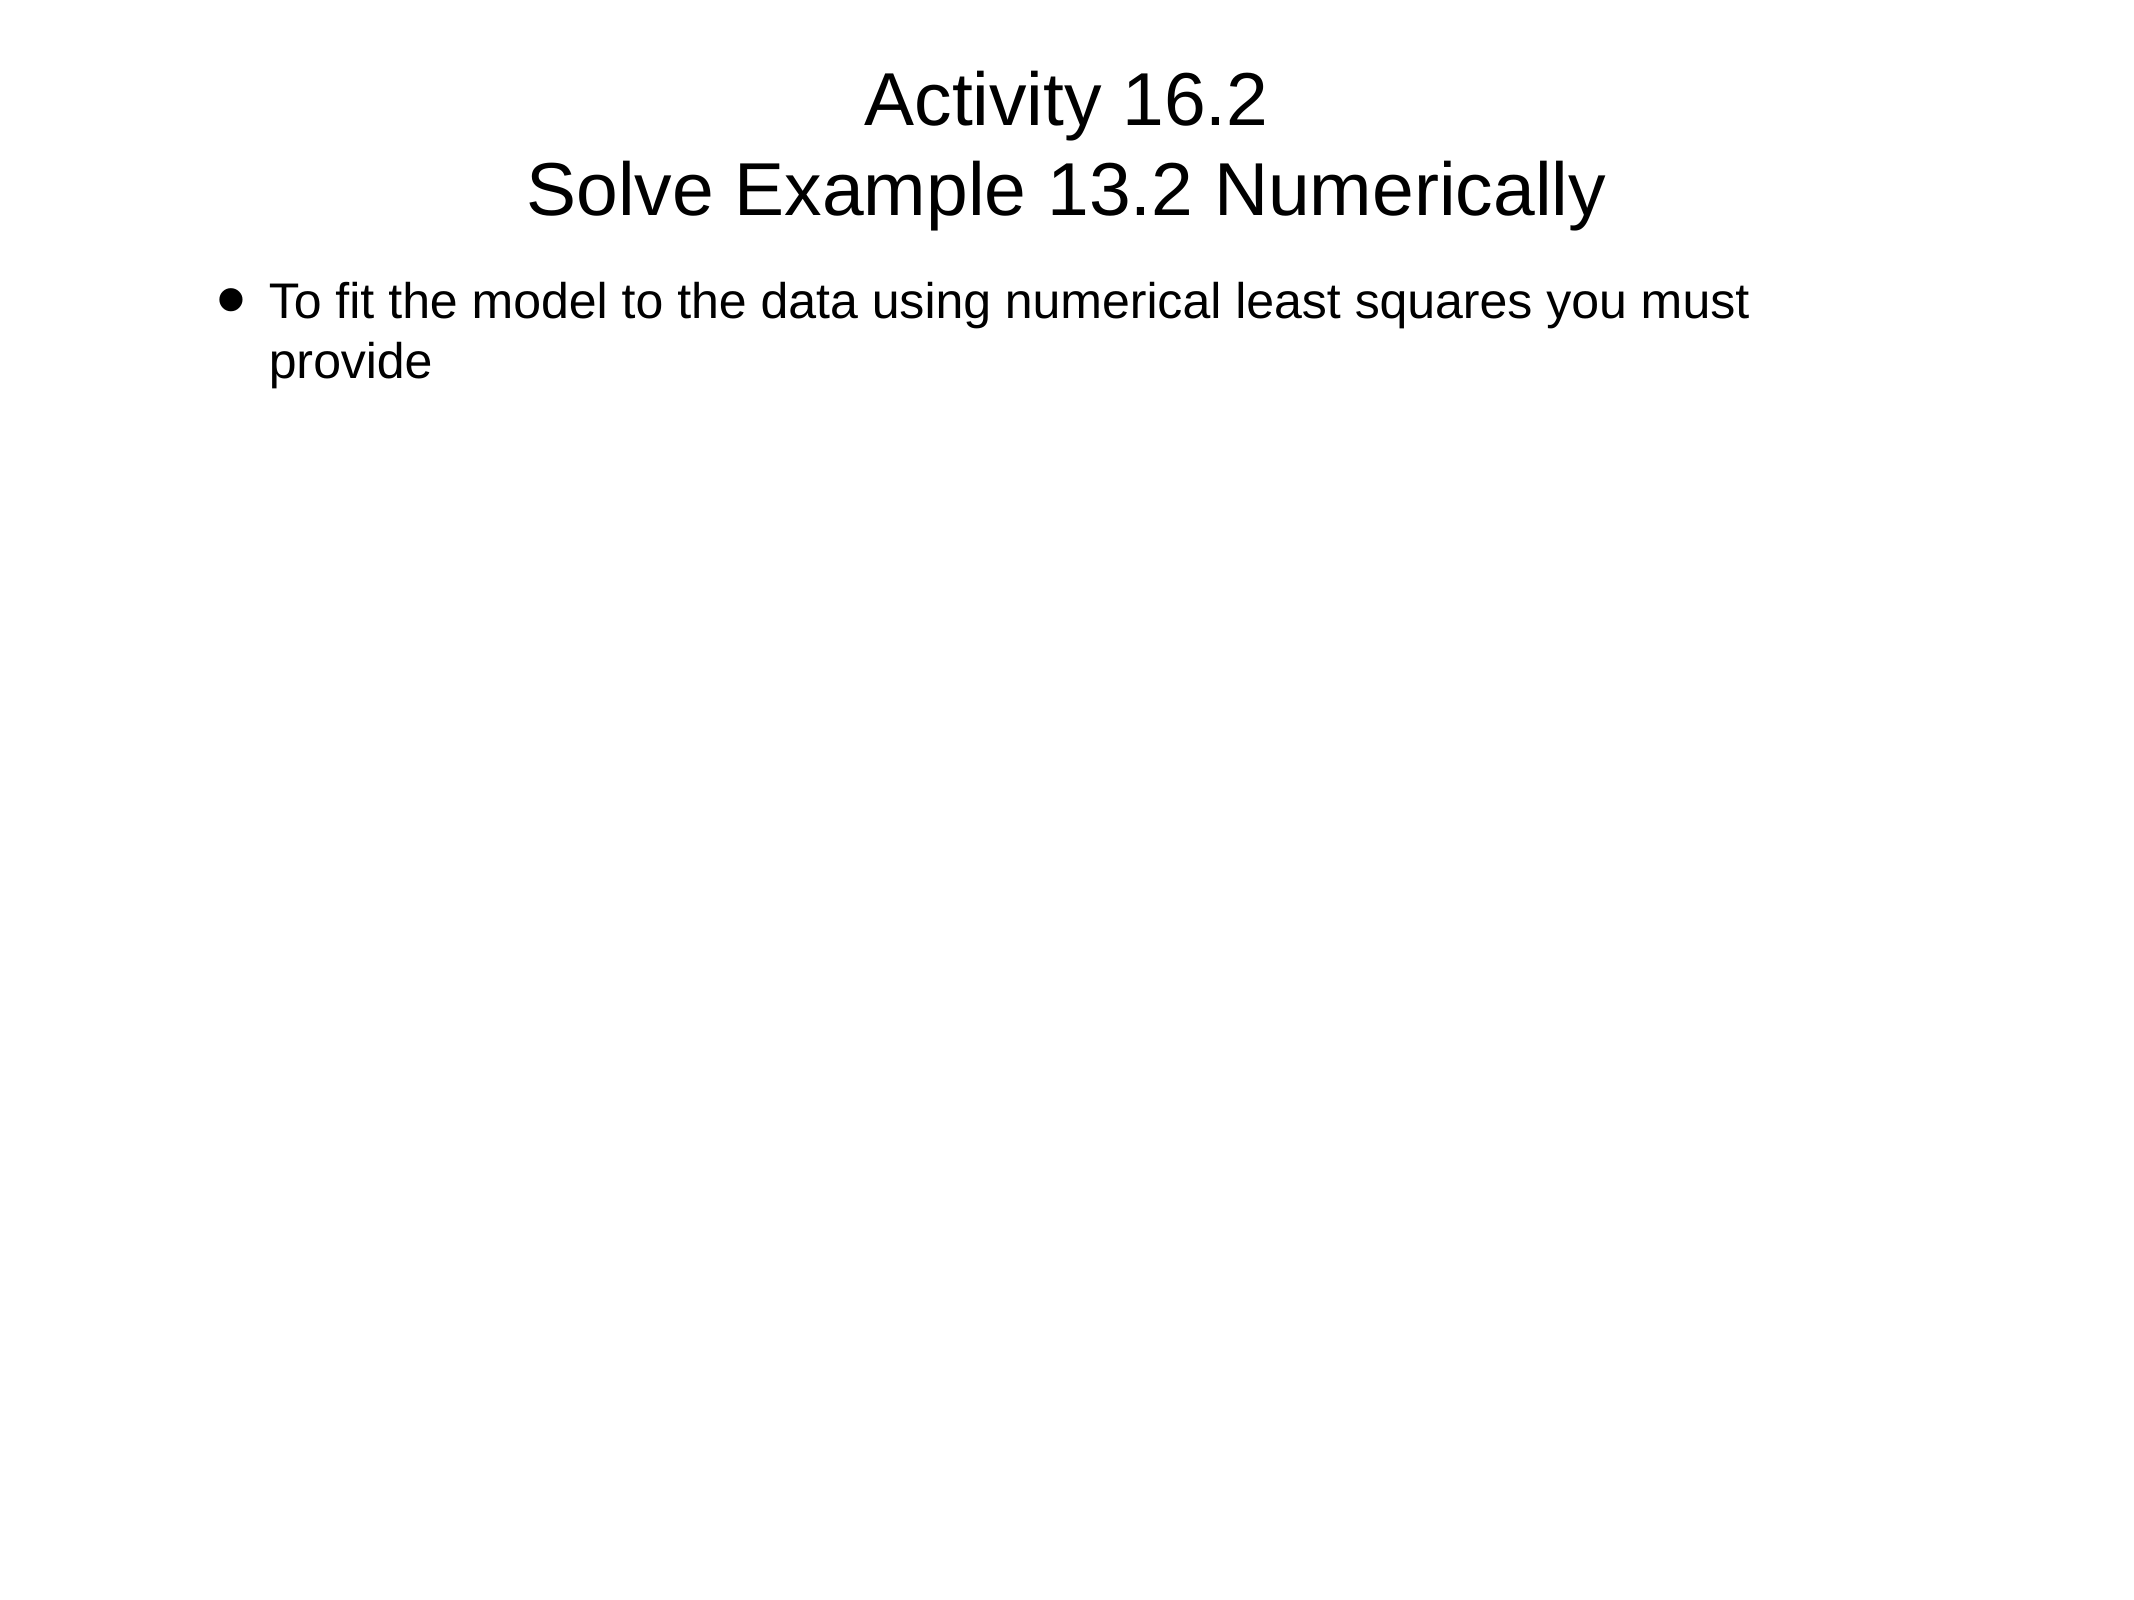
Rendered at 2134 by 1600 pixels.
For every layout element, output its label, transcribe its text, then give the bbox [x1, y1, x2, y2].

title Activity 16.2 Solve Example 13.2 Numerically [208, 41, 1925, 250]
list To fit the model to the data using numerical least squares you must provide [208, 260, 1925, 1459]
